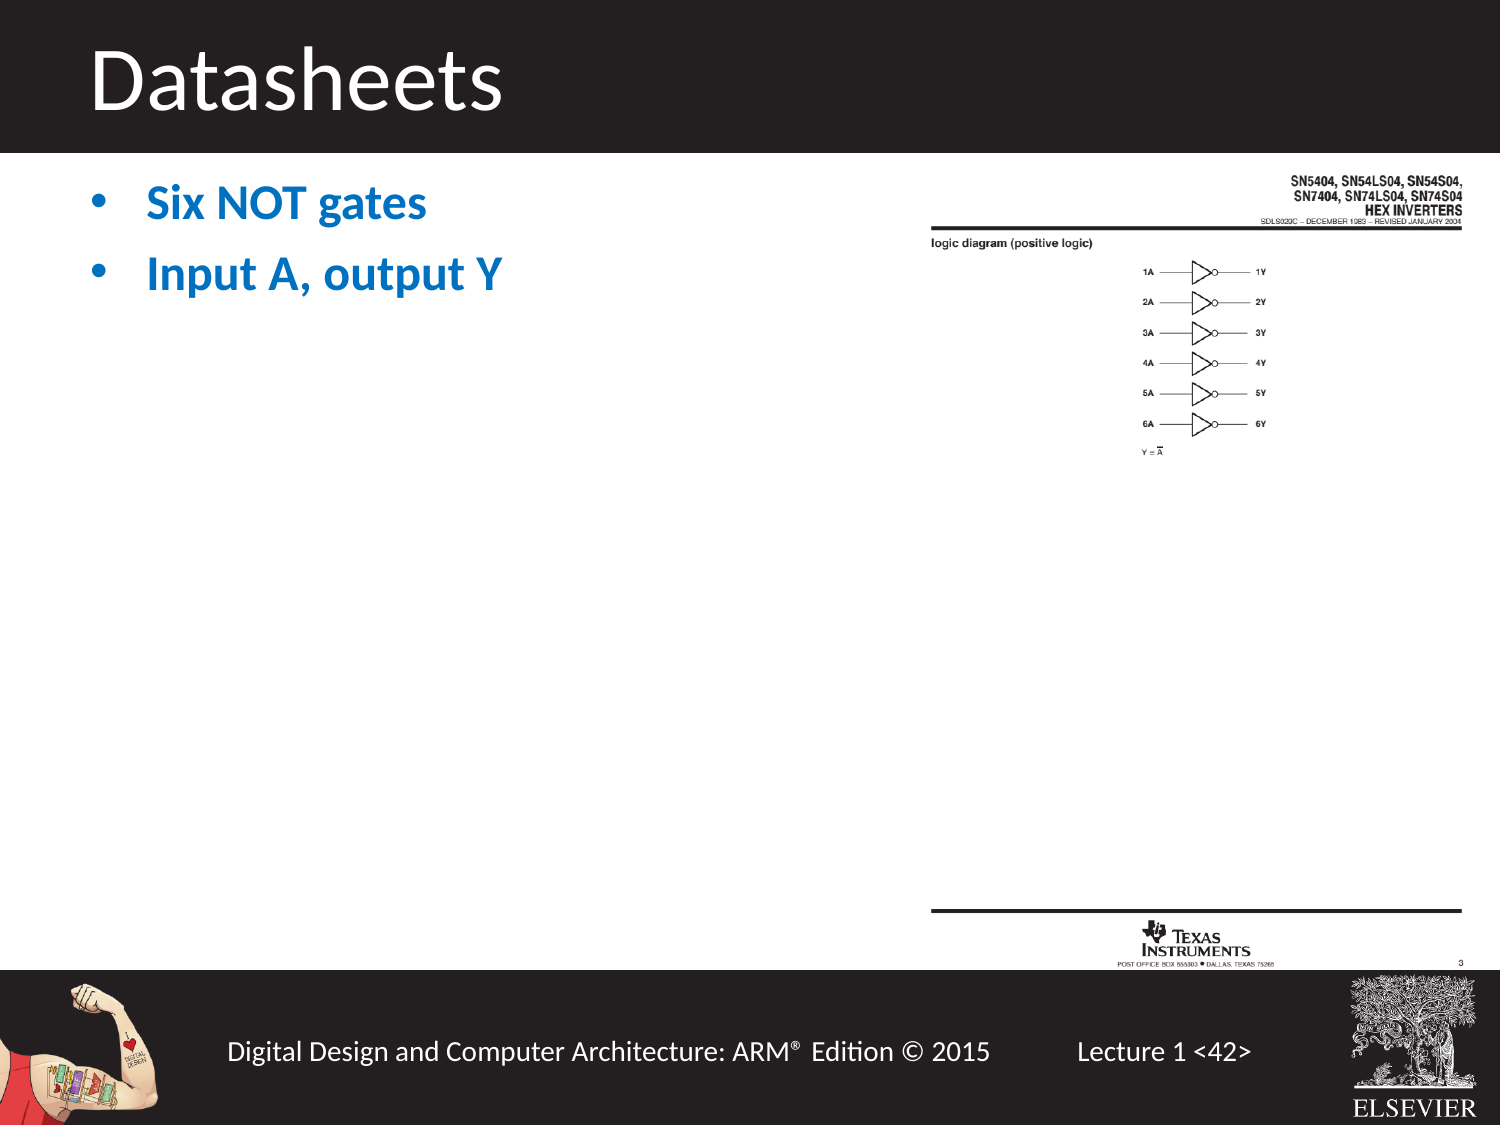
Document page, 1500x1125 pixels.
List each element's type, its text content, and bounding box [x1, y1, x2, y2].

text_box Datasheets [75, 11, 1375, 136]
picture [924, 162, 1477, 1117]
list Six NOT gates Input A, output Y [75, 162, 750, 1025]
picture [0, 979, 163, 1125]
